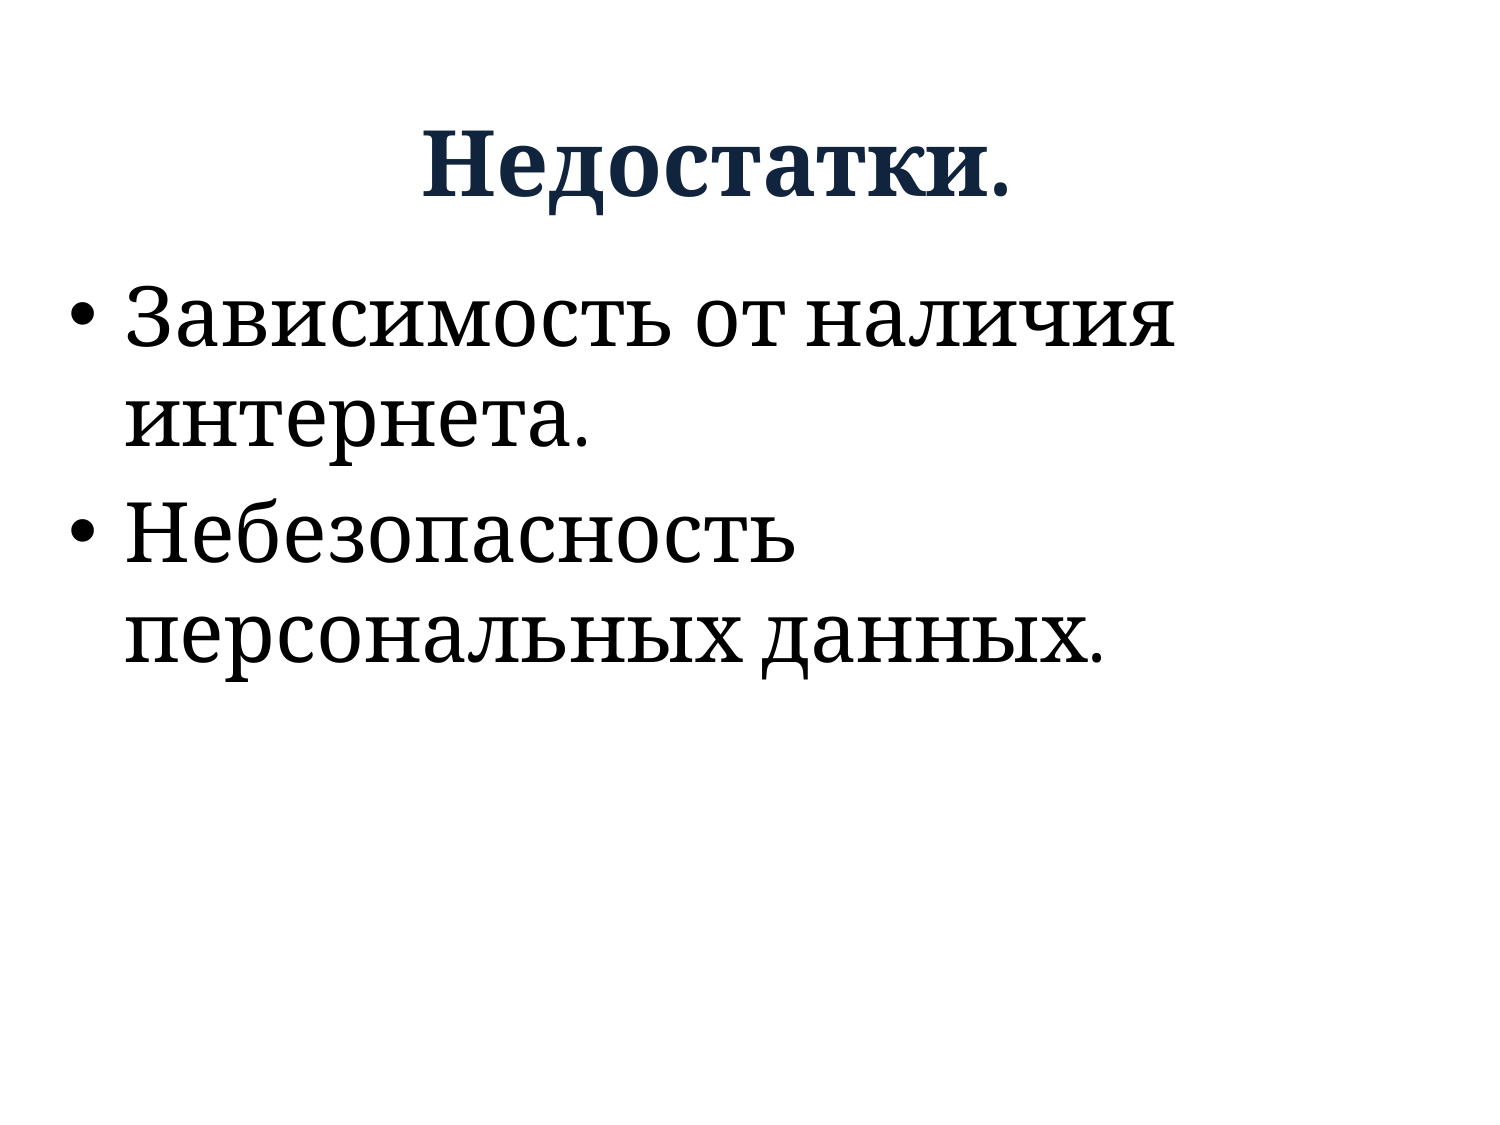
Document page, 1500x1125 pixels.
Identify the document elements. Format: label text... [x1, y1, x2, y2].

list Зависимость от наличия интернета. Небезопасность персональных данных. [53, 255, 1447, 733]
title Недостатки. [41, 66, 1392, 254]
